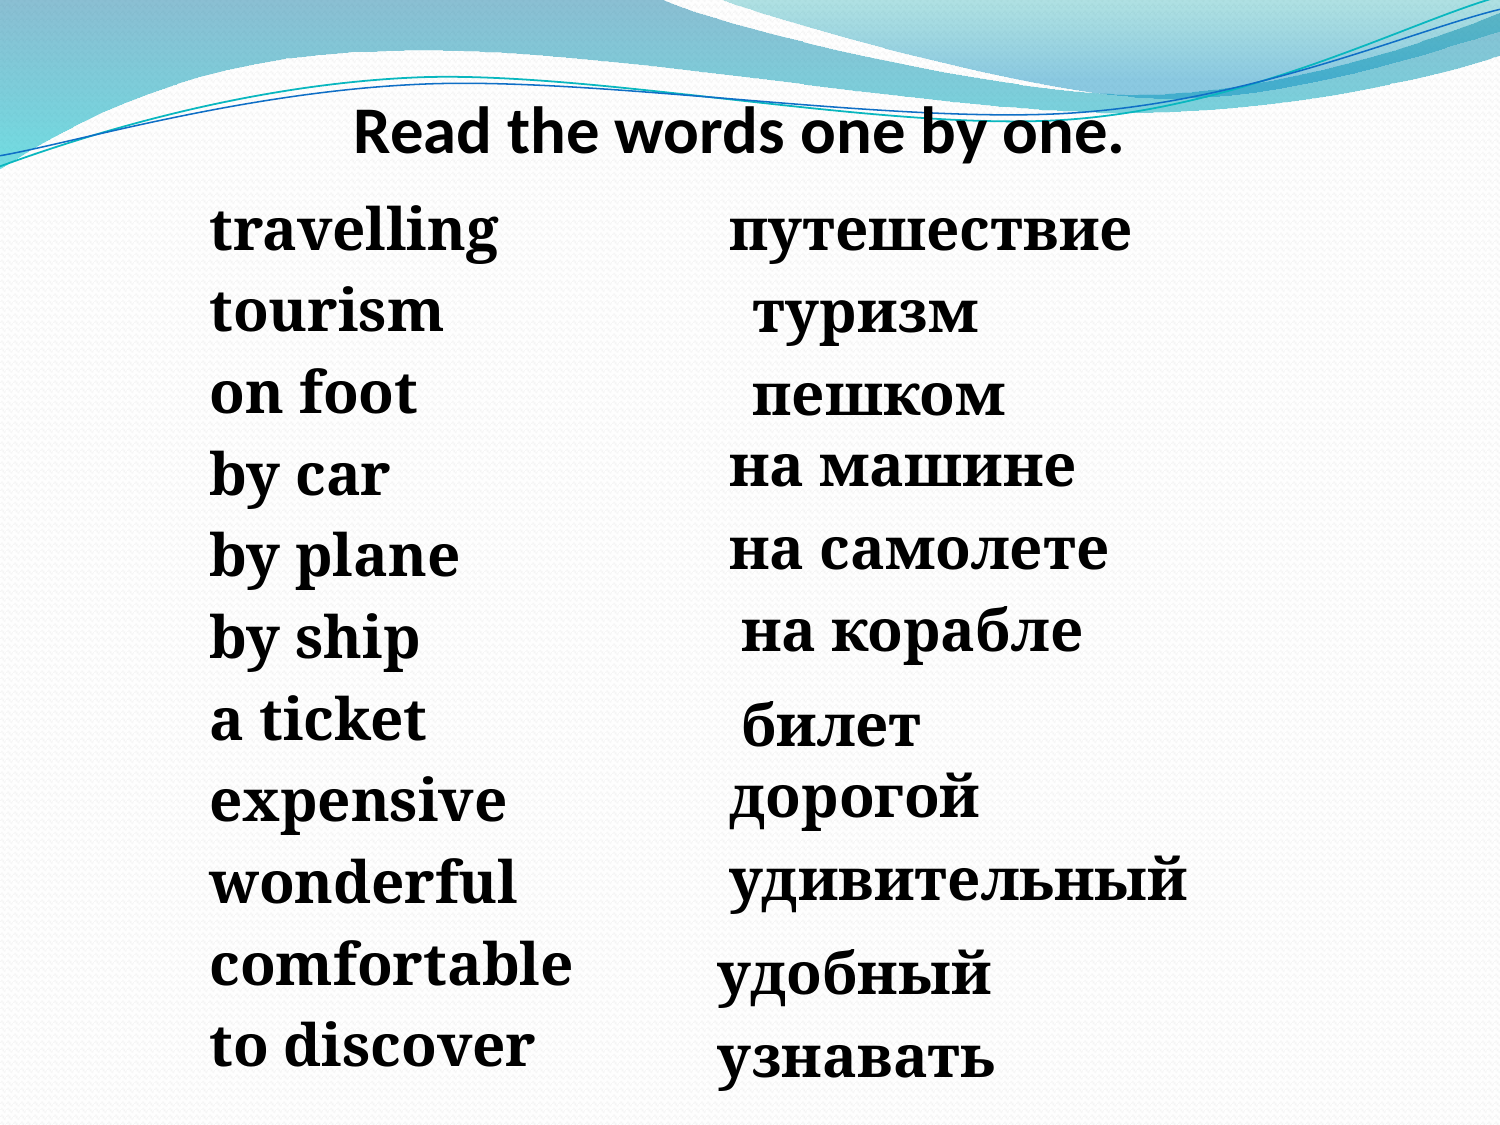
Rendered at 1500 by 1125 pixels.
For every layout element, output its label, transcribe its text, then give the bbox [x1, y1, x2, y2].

text_box путешествие [714, 184, 1152, 270]
text_box узнавать [702, 1011, 1093, 1097]
text_box на самолете [714, 503, 1376, 589]
title Read the words one by one. [64, 66, 1415, 171]
text_box на корабле [726, 586, 1117, 671]
list travelling tourism on foot by car by plane by ship a ticket expensive wonderful comfortable to discover [194, 184, 1425, 1094]
text_box удивительный [714, 834, 1282, 919]
text_box дорогой [714, 751, 1105, 834]
text_box пешком [738, 349, 1152, 435]
text_box туризм [738, 267, 1223, 352]
text_box удобный [702, 928, 1128, 1014]
text_box билет [726, 680, 1105, 751]
text_box на машине [714, 420, 1105, 503]
